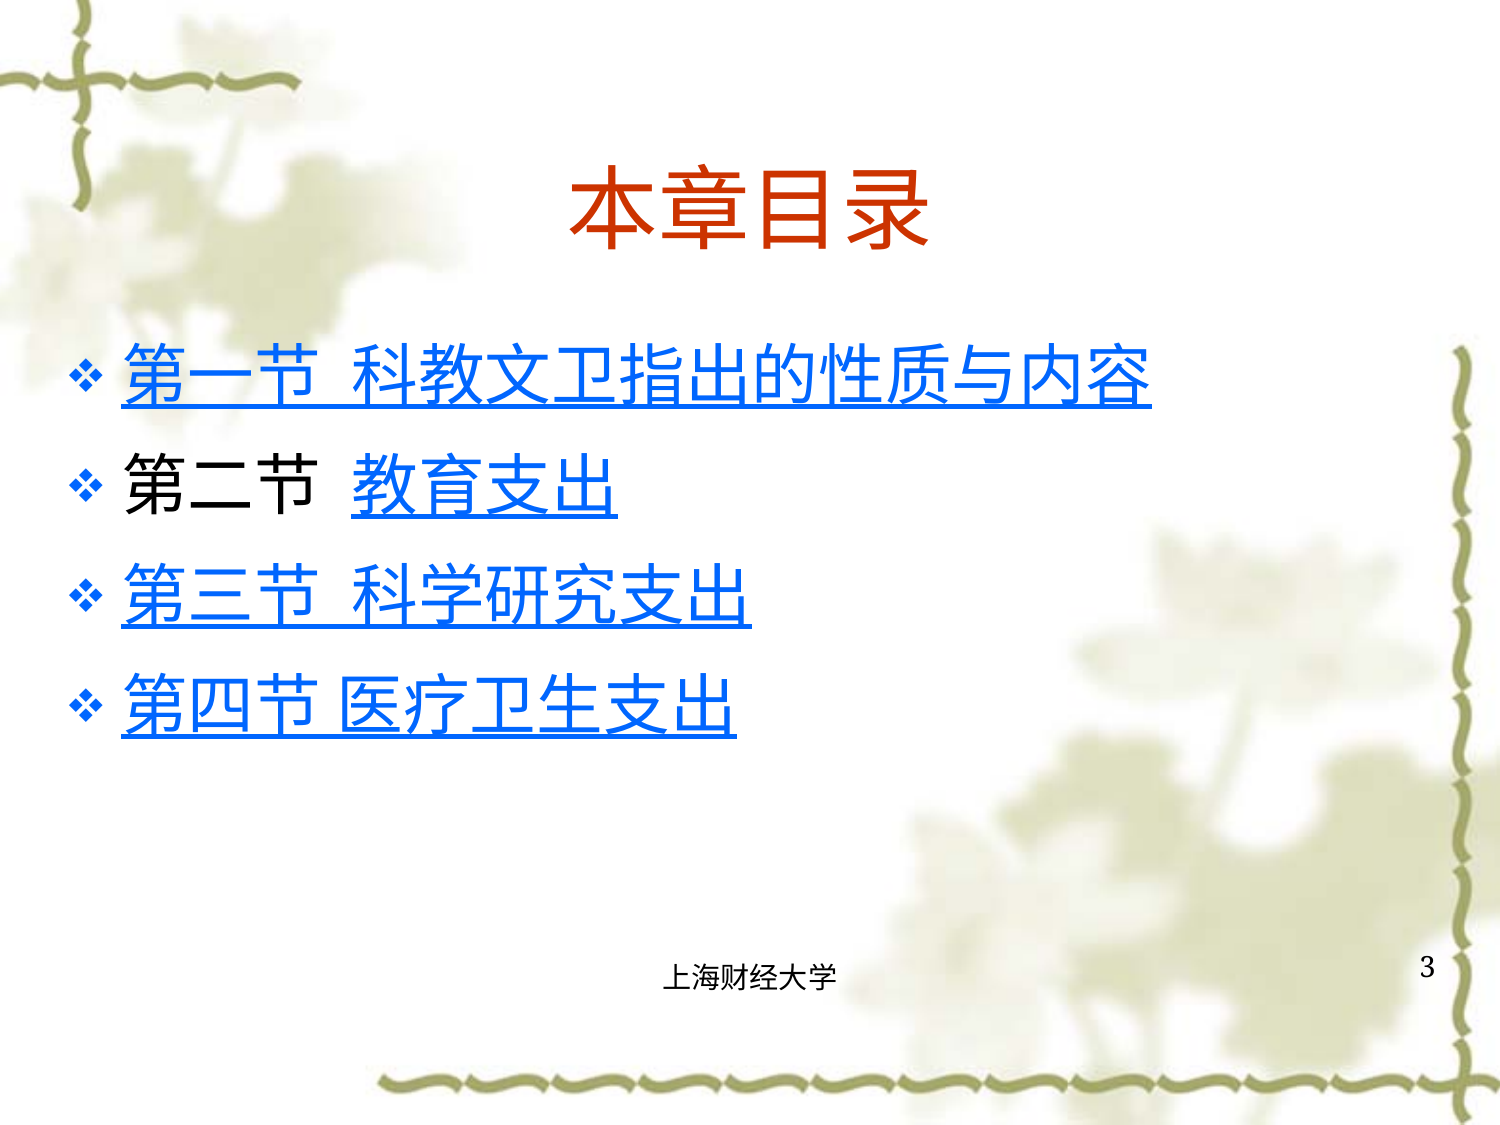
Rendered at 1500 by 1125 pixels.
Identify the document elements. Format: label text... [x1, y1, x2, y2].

slide_number 3 [1074, 940, 1451, 1066]
picture [0, 0, 1500, 1125]
list 第一节 科教文卫指出的性质与内容 第二节 教育支出 第三节 科学研究支出 第四节 医疗卫生支出 [49, 324, 1452, 963]
footer 上海财经大学 [512, 952, 988, 1066]
title 本章目录 [49, 112, 1451, 301]
